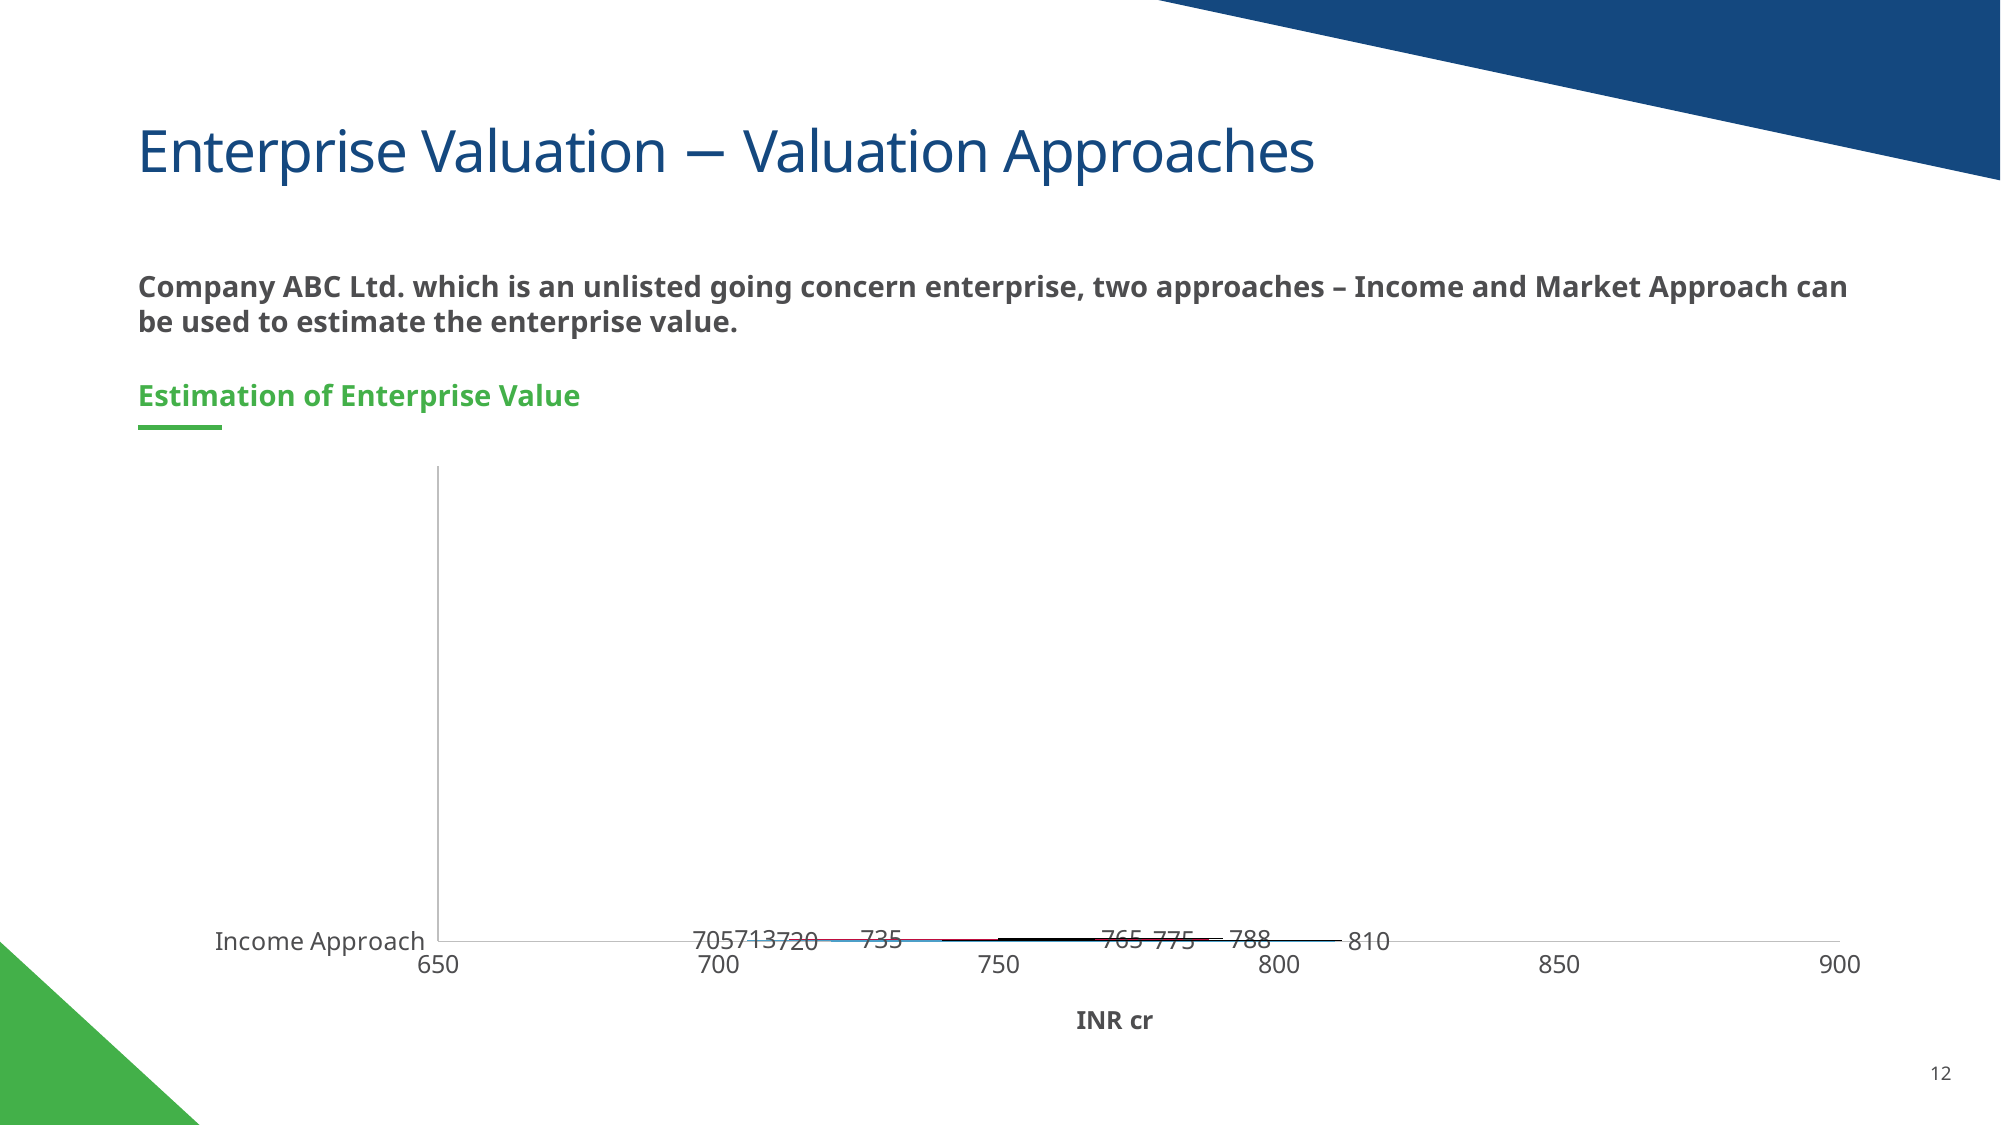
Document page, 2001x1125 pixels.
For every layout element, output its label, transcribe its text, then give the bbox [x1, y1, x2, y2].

slide_number 12 [1930, 1058, 2000, 1088]
text_box Company ABC Ltd. which is an unlisted going concern enterprise, two approaches – Income and Market Approach can be used to estimate the enterprise value. [138, 260, 1882, 342]
title Enterprise Valuation − Valuation Approaches [138, 113, 1685, 176]
chart [137, 446, 1882, 1050]
text_box Estimation of Enterprise Value [138, 363, 1882, 426]
